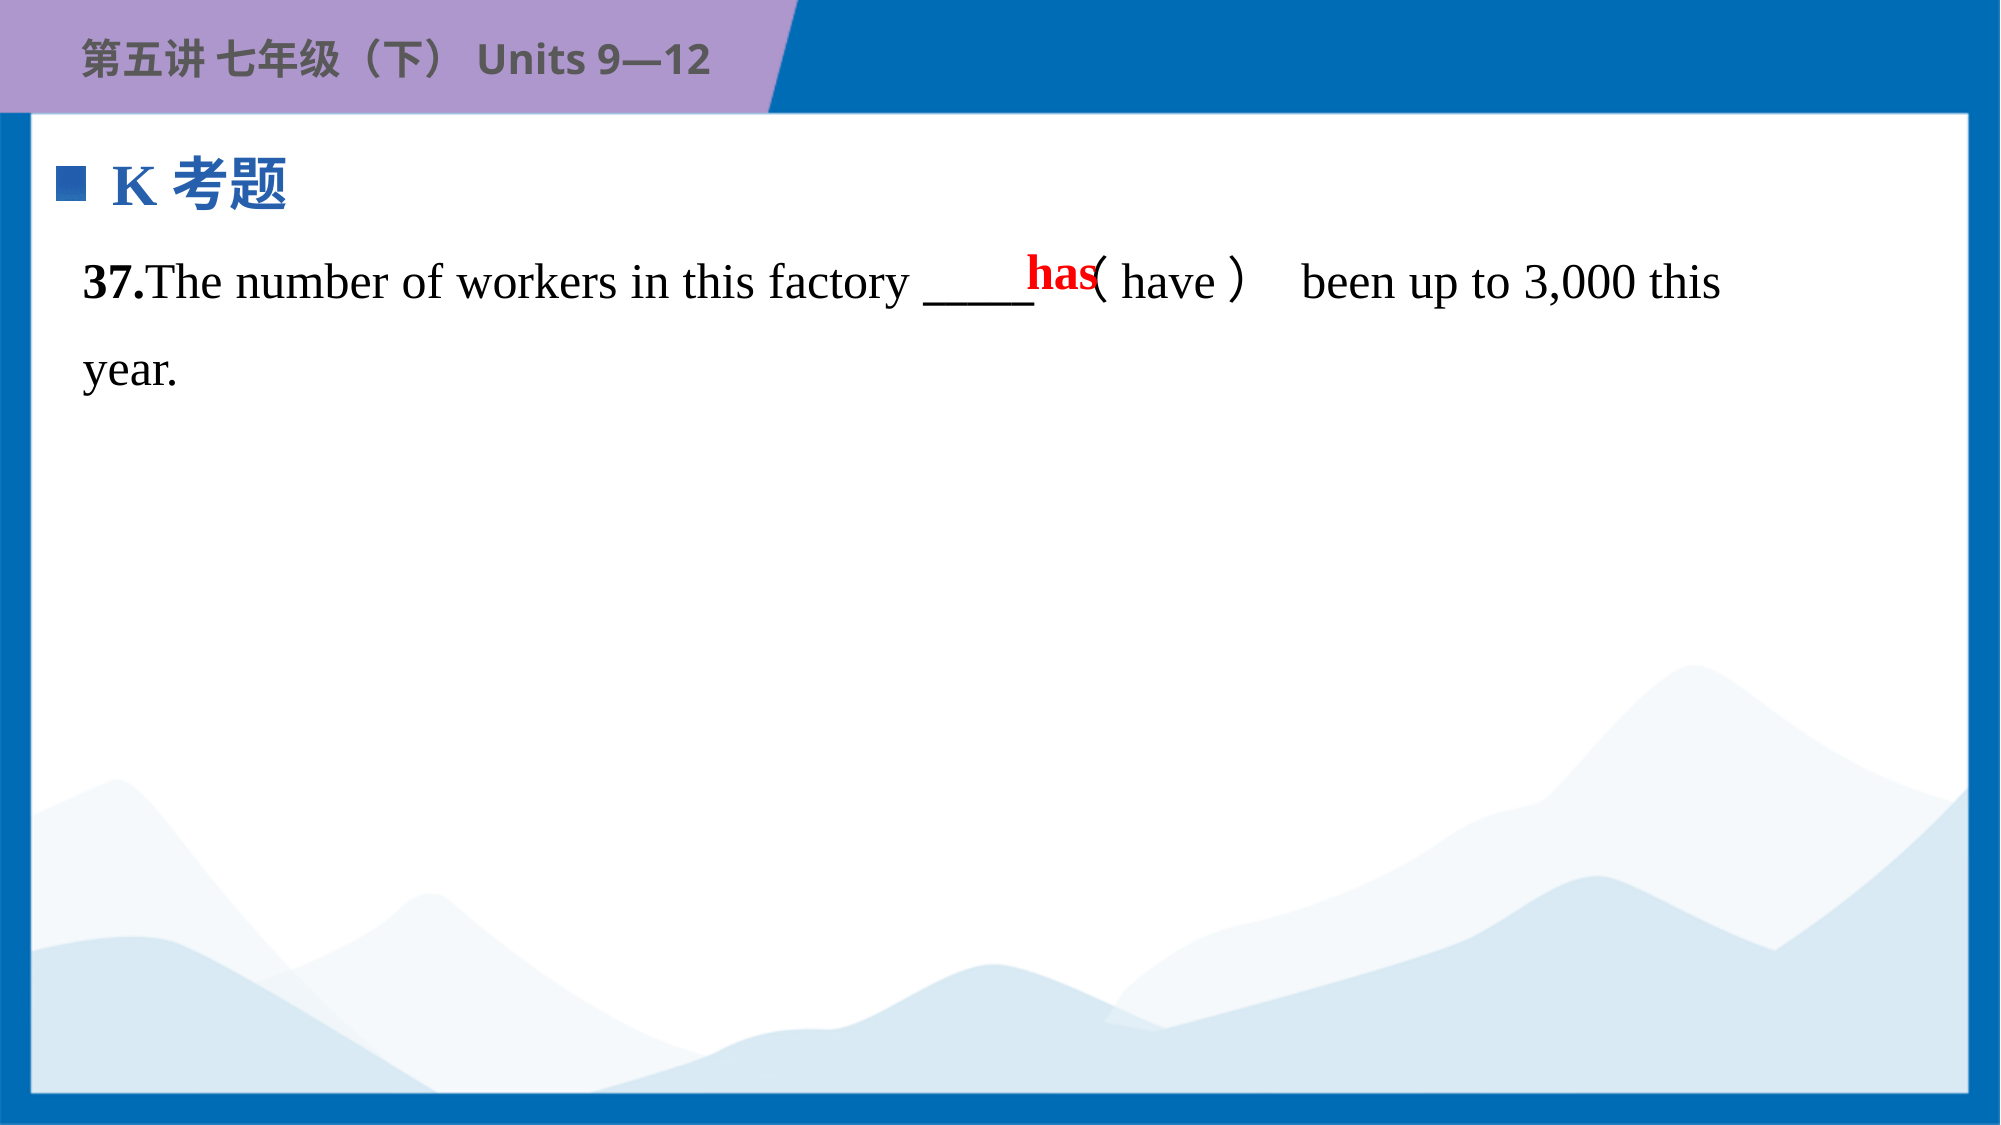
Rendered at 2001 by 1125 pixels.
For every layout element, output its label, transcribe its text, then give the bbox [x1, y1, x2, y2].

text_box K考题 [112, 146, 1917, 216]
text_box 37.The number of workers in this factory _____ （have） been up to 3,000 this year. [82, 216, 1917, 387]
text_box has [1008, 212, 1117, 291]
picture [0, 0, 2000, 1125]
